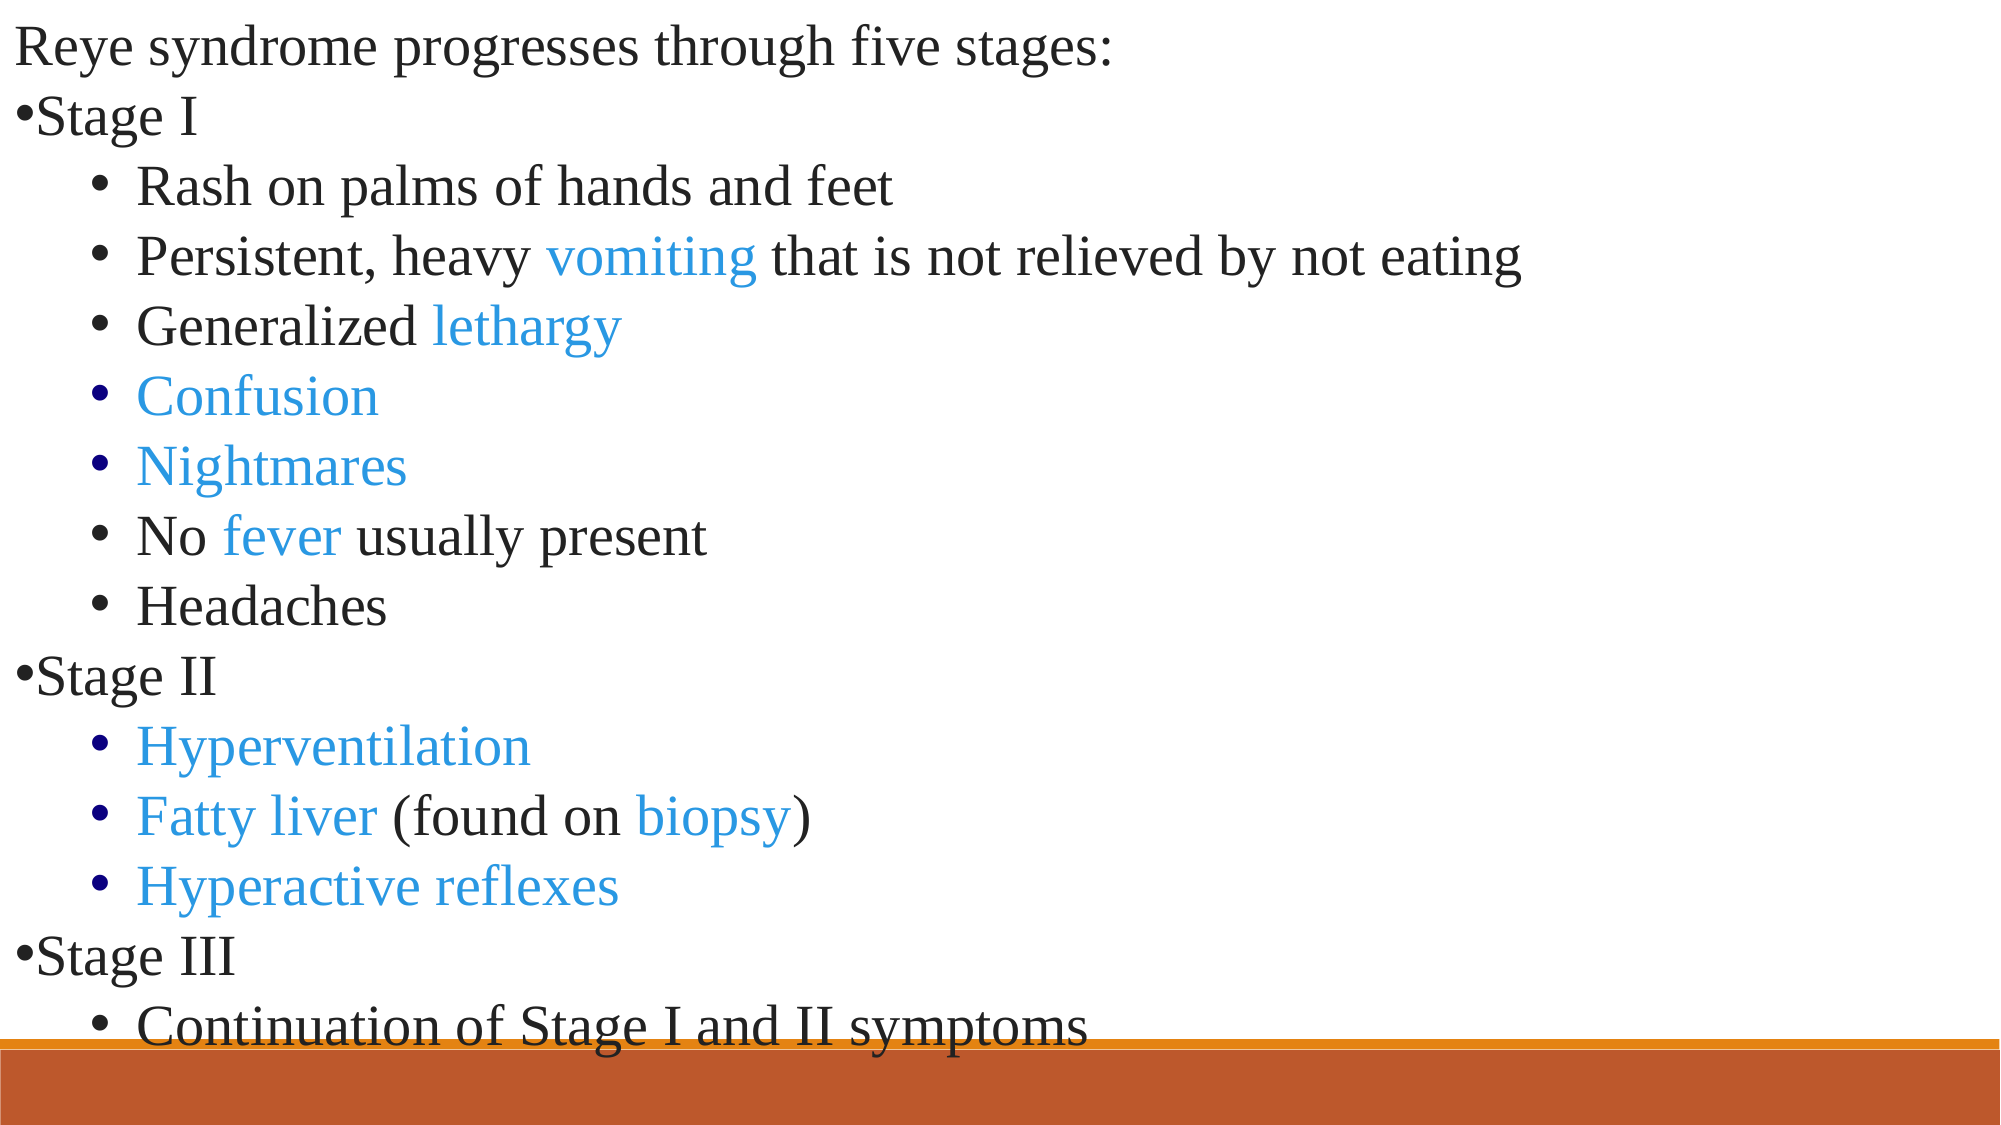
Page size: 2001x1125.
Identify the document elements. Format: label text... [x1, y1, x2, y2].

text_box Reye syndrome progresses through five stages: Stage I Rash on palms of hands and feet Persistent, heavy vomiting that is not relieved by not eating Generalized lethargy Confusion Nightmares No fever usually present Headaches Stage II Hyperventilation Fatty liver (found on biopsy) Hyperactive reflexes Stage III Continuation of Stage I and II symptoms [0, 0, 2000, 1065]
